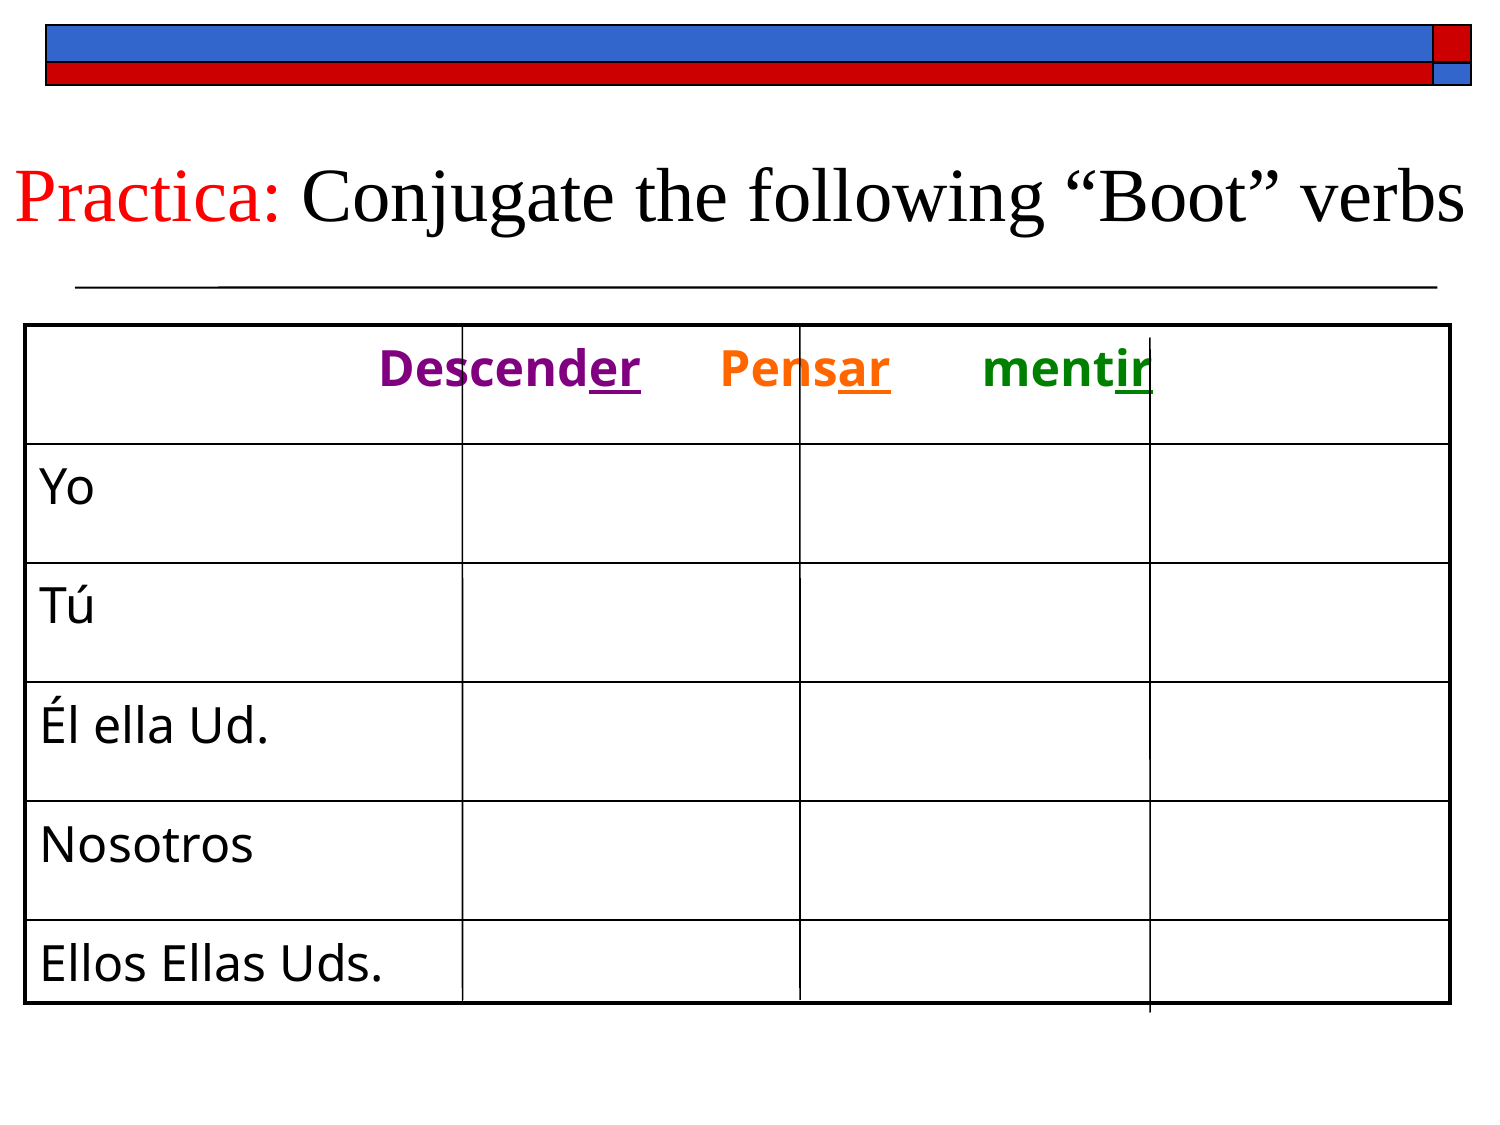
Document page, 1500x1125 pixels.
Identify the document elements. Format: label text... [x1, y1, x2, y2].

table_cell Tú [27, 564, 462, 681]
table_header Descender Pensar mentir [800, 327, 1448, 443]
table_cell Él ella Ud. [27, 683, 462, 800]
table_header Descender Pensar mentir [463, 327, 799, 443]
text_box Practica: Conjugate the following “Boot” verbs [0, 137, 1500, 325]
table_cell [1151, 802, 1448, 919]
table_cell [463, 445, 799, 562]
table_cell [1151, 683, 1448, 800]
table_cell [800, 564, 1150, 681]
table_cell [463, 802, 800, 919]
table_cell Ellos Ellas Uds. [27, 921, 462, 1001]
table_cell [1151, 921, 1448, 1001]
table_cell Nosotros [27, 802, 462, 919]
table_cell [463, 683, 1150, 800]
table_cell [463, 564, 799, 681]
table_cell [1151, 564, 1448, 681]
table_cell [463, 921, 1150, 1001]
table_header Descender Pensar mentir [27, 327, 462, 443]
table_cell [801, 802, 1150, 919]
table_cell [800, 445, 1448, 562]
table_cell Yo [27, 445, 462, 562]
